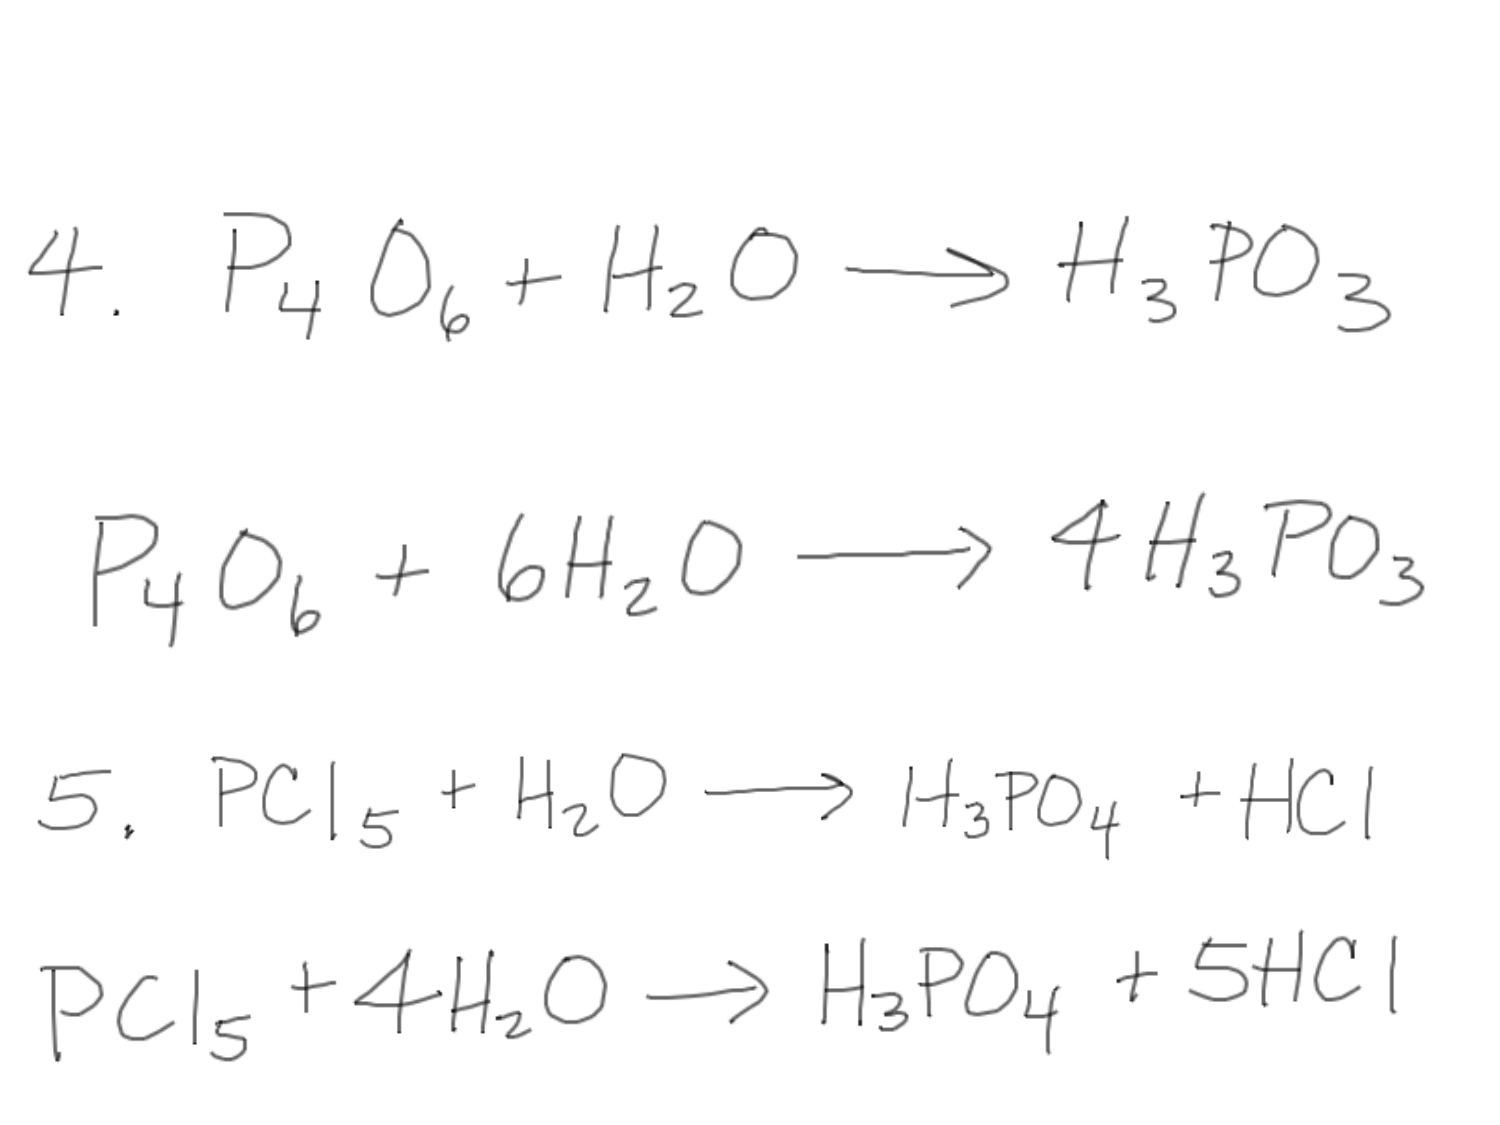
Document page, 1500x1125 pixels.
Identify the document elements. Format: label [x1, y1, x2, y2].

picture [0, 152, 1500, 410]
picture [0, 455, 1500, 670]
picture [0, 700, 1500, 1115]
